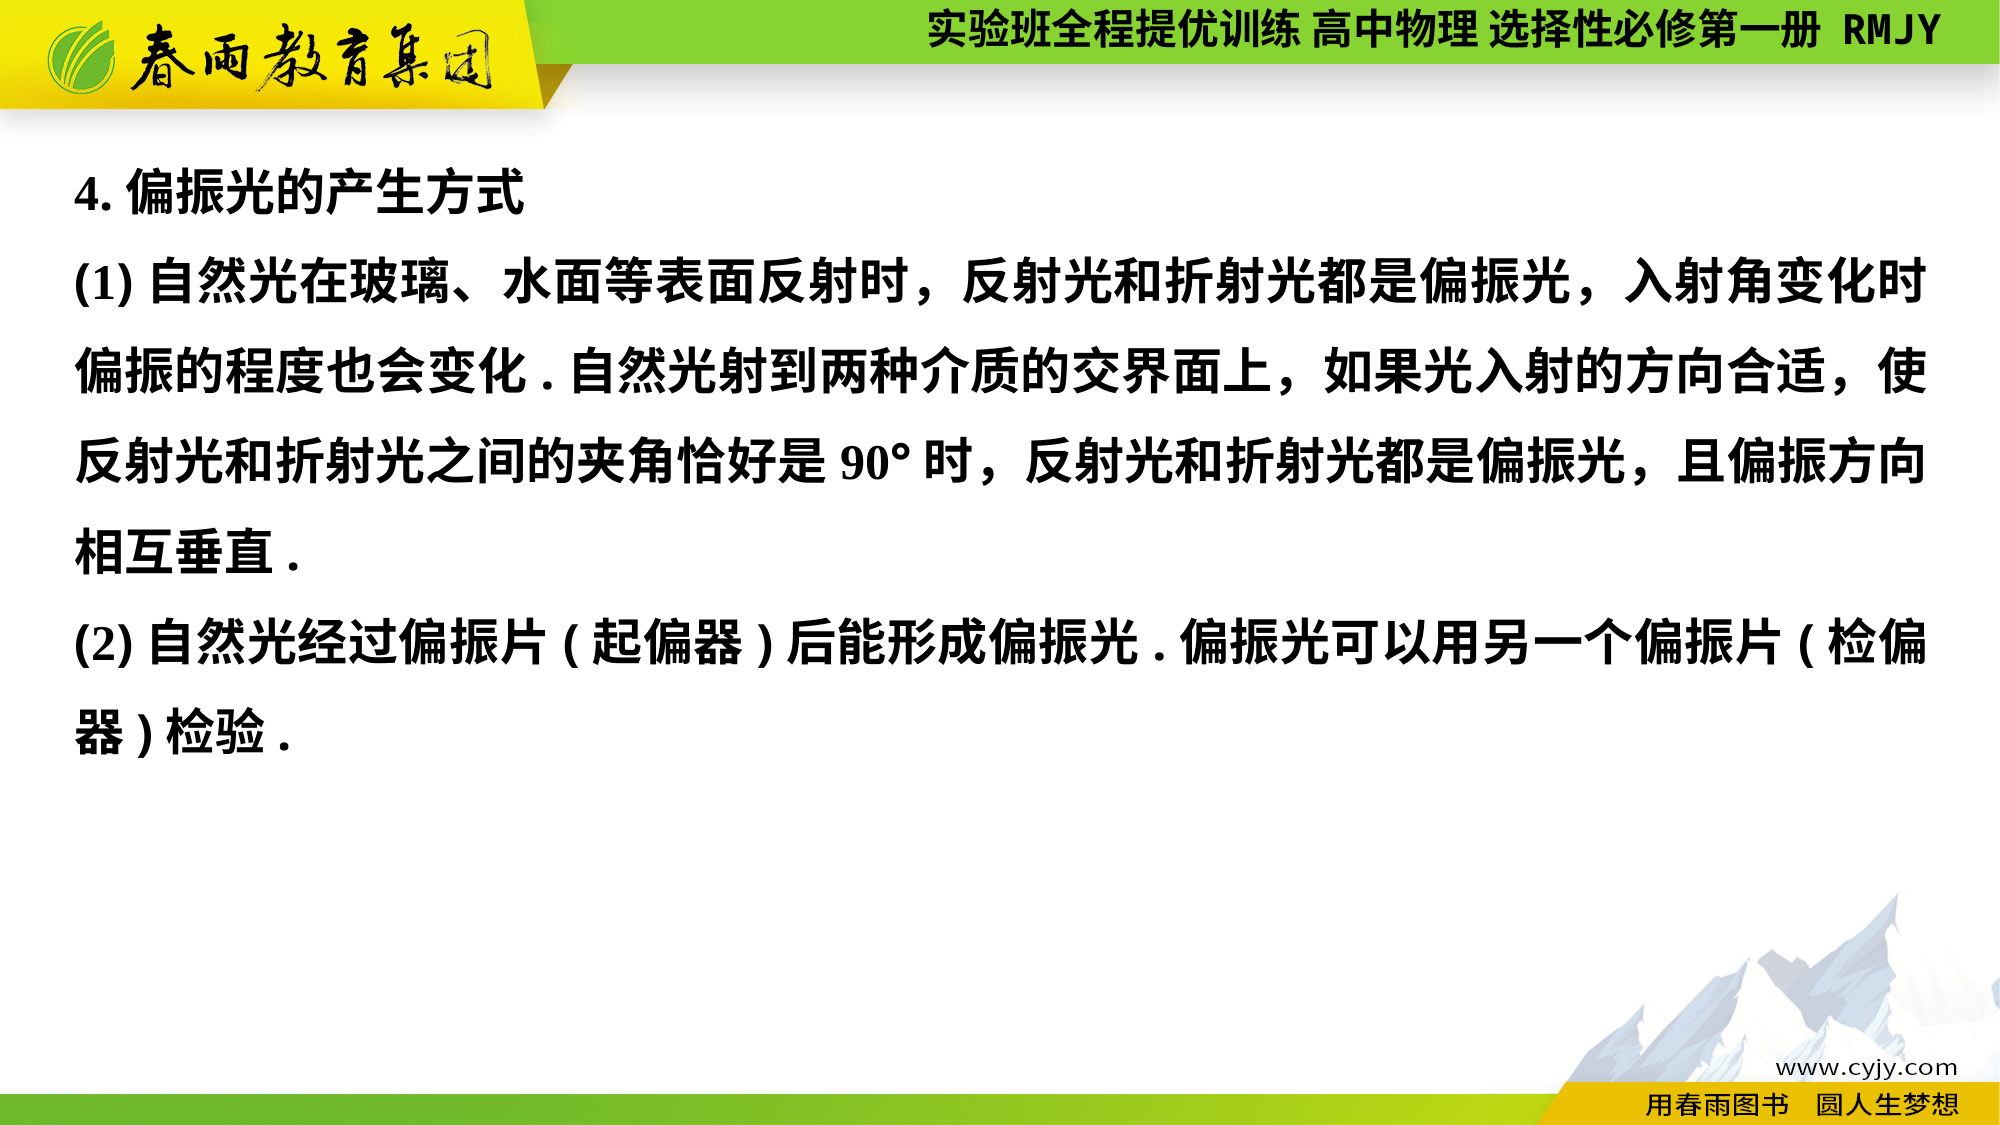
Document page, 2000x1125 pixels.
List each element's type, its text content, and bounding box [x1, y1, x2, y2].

picture [0, 0, 2000, 1125]
list 4.偏振光的产生方式 (1)自然光在玻璃、水面等表面反射时，反射光和折射光都是偏振光，入射角变化时偏振的程度也会变化.自然光射到两种介质的交界面上，如果光入射的方向合适，使反射光和折射光之间的夹角恰好是90°时，反射光和折射光都是偏振光，且偏振方向相互垂直. (2)自然光经过偏振片(起偏器)后能形成偏振光.偏振光可以用另一个偏振片(检偏器)检验. [59, 122, 1944, 763]
